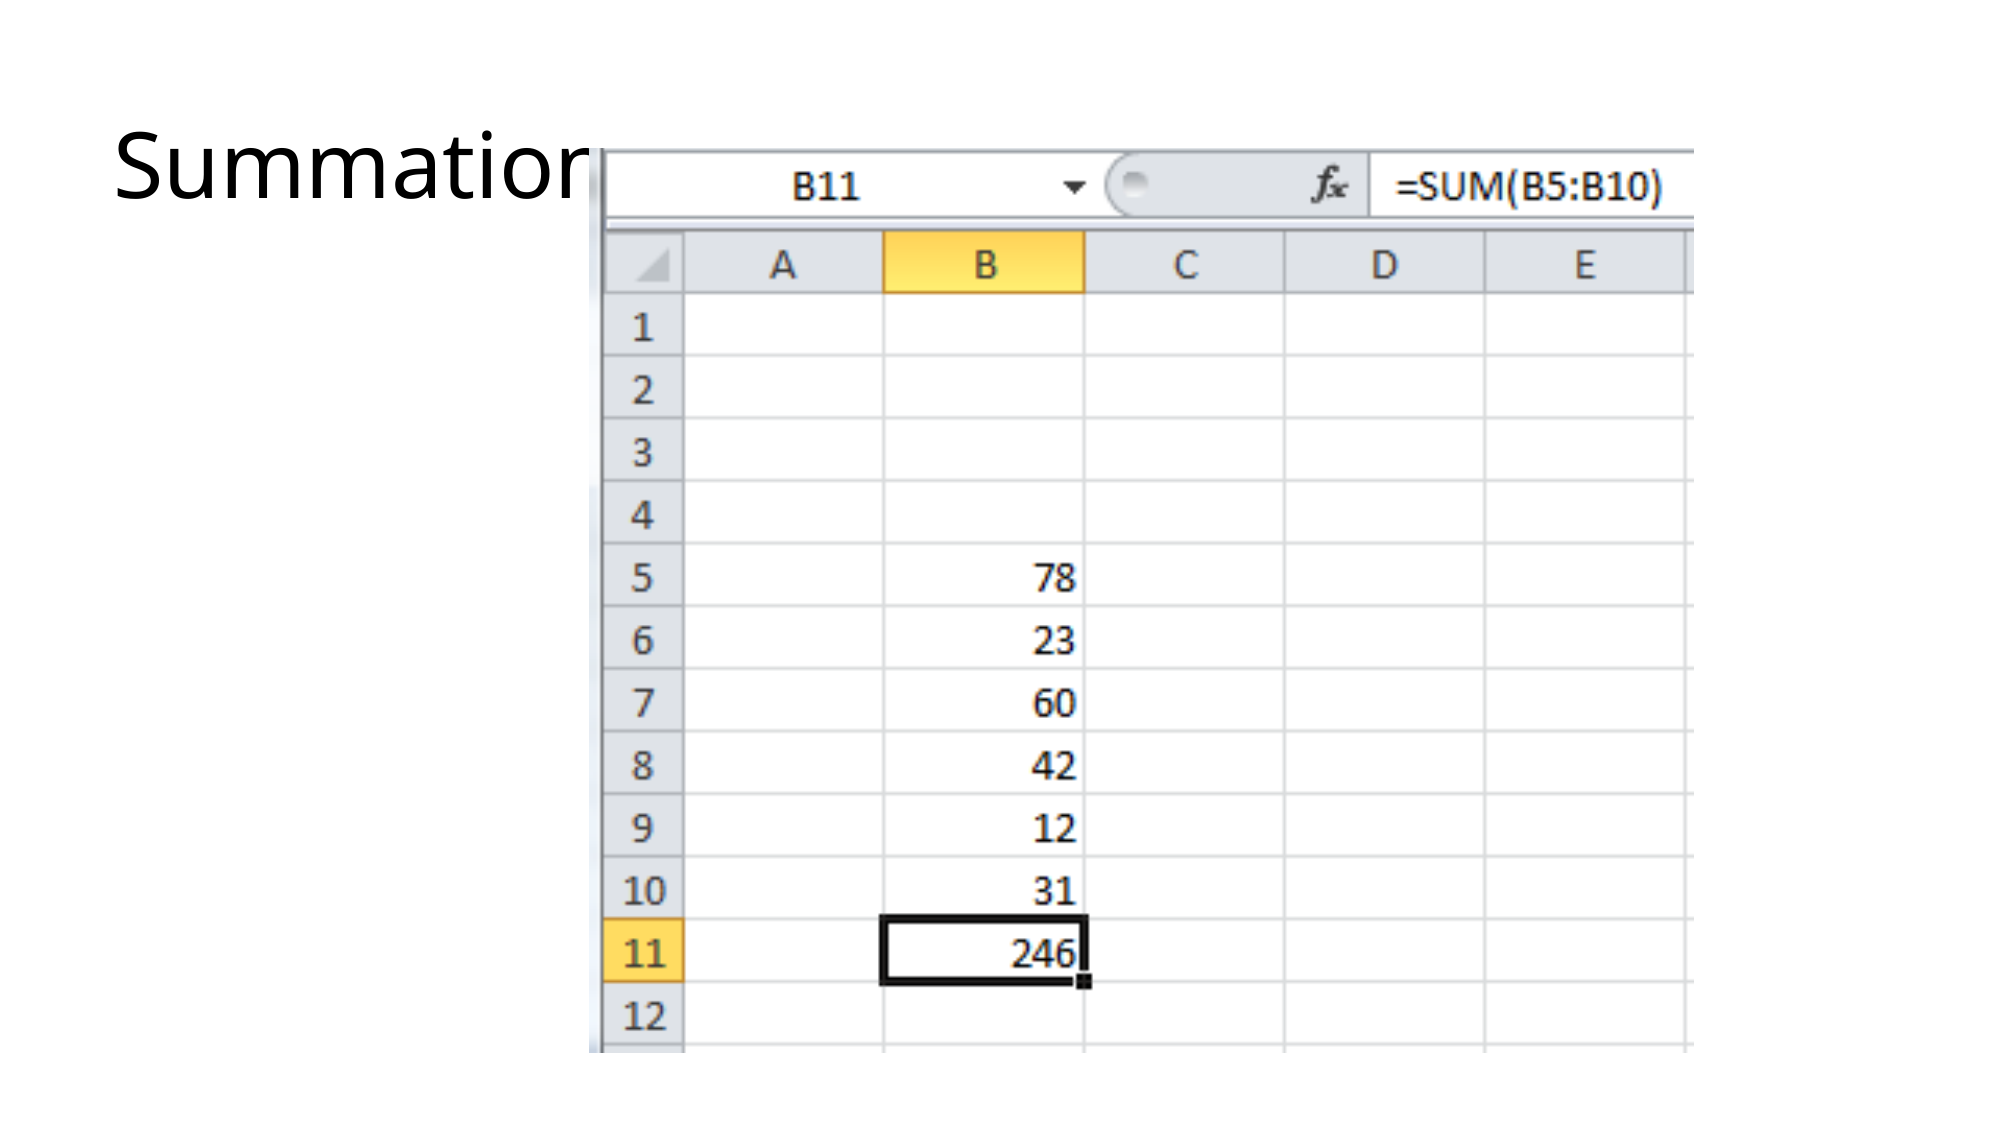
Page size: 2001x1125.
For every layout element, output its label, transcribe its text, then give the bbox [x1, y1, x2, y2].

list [589, 148, 1694, 1053]
title Summation [98, 59, 1823, 278]
